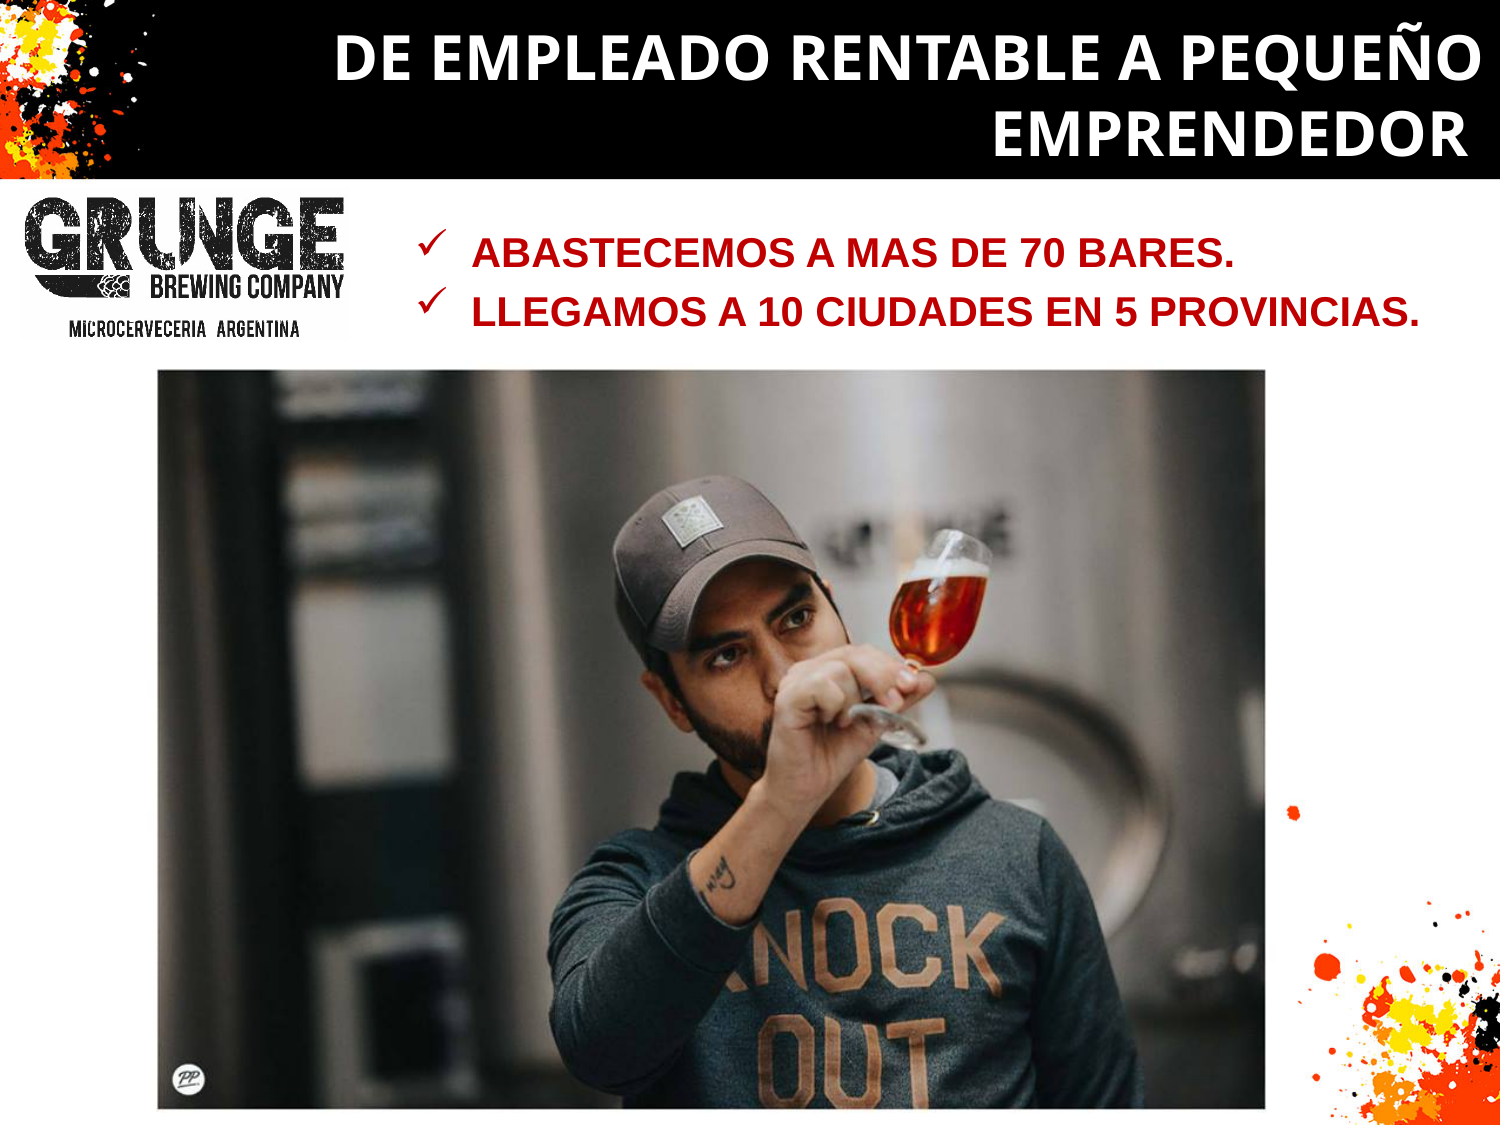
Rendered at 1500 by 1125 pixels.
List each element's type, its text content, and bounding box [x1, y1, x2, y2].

title [88, 177, 1500, 244]
list ABASTECEMOS A MAS DE 70 BARES. LLEGAMOS A 10 CIUDADES EN 5 PROVINCIAS. [349, 218, 1459, 350]
text_box DE EMPLEADO RENTABLE A PEQUEÑO EMPRENDEDOR [0, 6, 1500, 177]
picture [0, 177, 1500, 1125]
picture [0, 0, 1500, 6]
